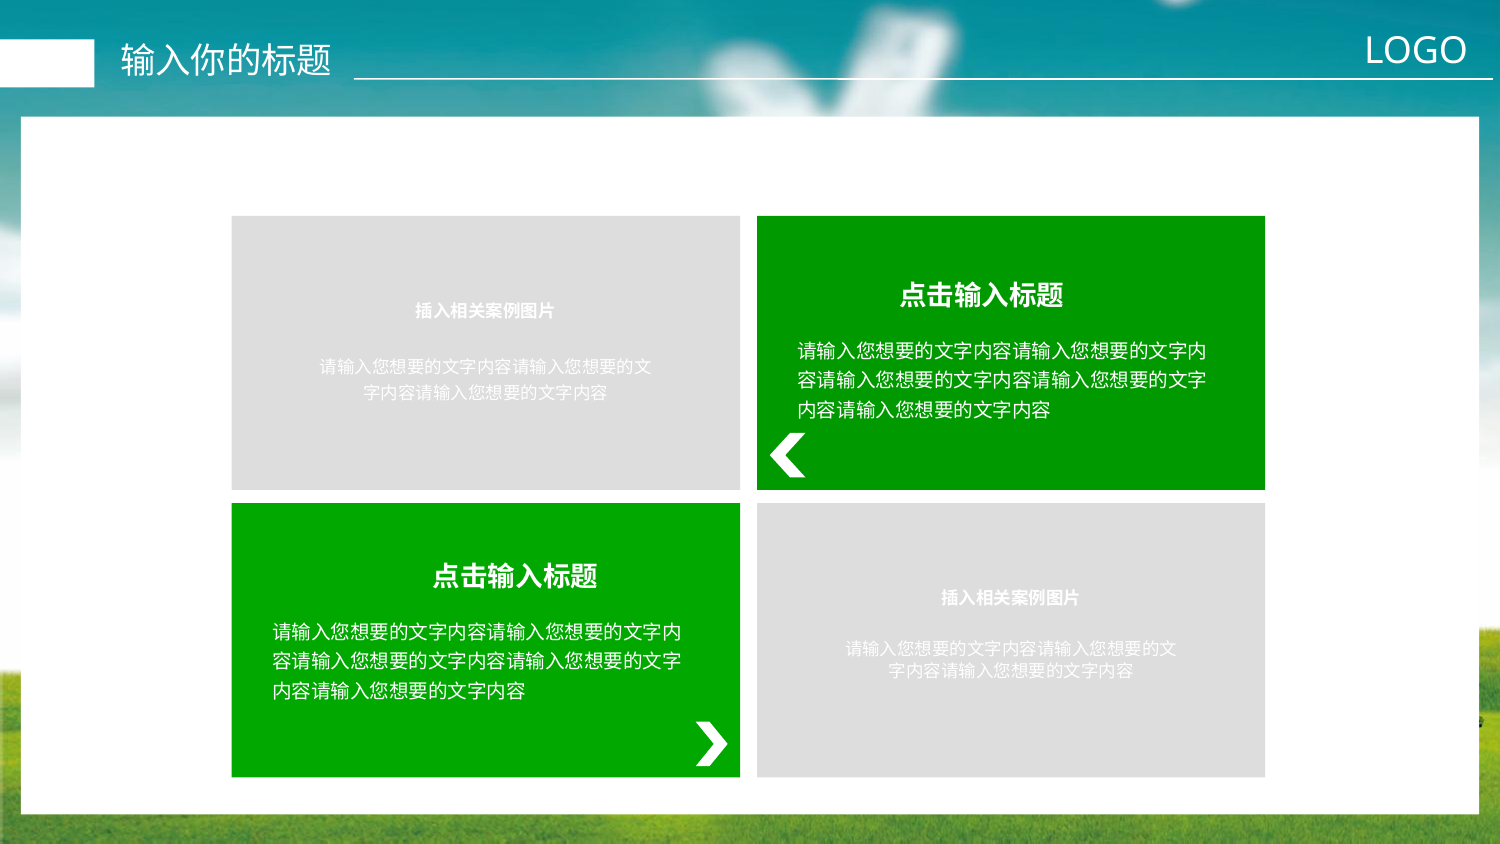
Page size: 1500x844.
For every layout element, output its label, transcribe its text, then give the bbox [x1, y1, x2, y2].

text_box 点击输入标题 [797, 277, 1166, 311]
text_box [315, 299, 657, 405]
text_box [231, 215, 741, 490]
text_box [230, 502, 741, 779]
text_box 请输入您想要的文字内容请输入您想要的文字内容请输入您想要的文字内容请输入您想要的文字内容请输入您想要的文字内容 [797, 332, 1225, 422]
text_box [695, 721, 728, 767]
text_box [756, 215, 1266, 491]
picture [0, 0, 1500, 844]
text_box [769, 432, 806, 478]
text_box 请输入您想要的文字内容请输入您想要的文字内容请输入您想要的文字内容请输入您想要的文字内容请输入您想要的文字内容 [272, 614, 700, 703]
text_box [757, 503, 1266, 778]
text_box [840, 586, 1182, 682]
text_box 点击输入标题 [331, 558, 700, 592]
